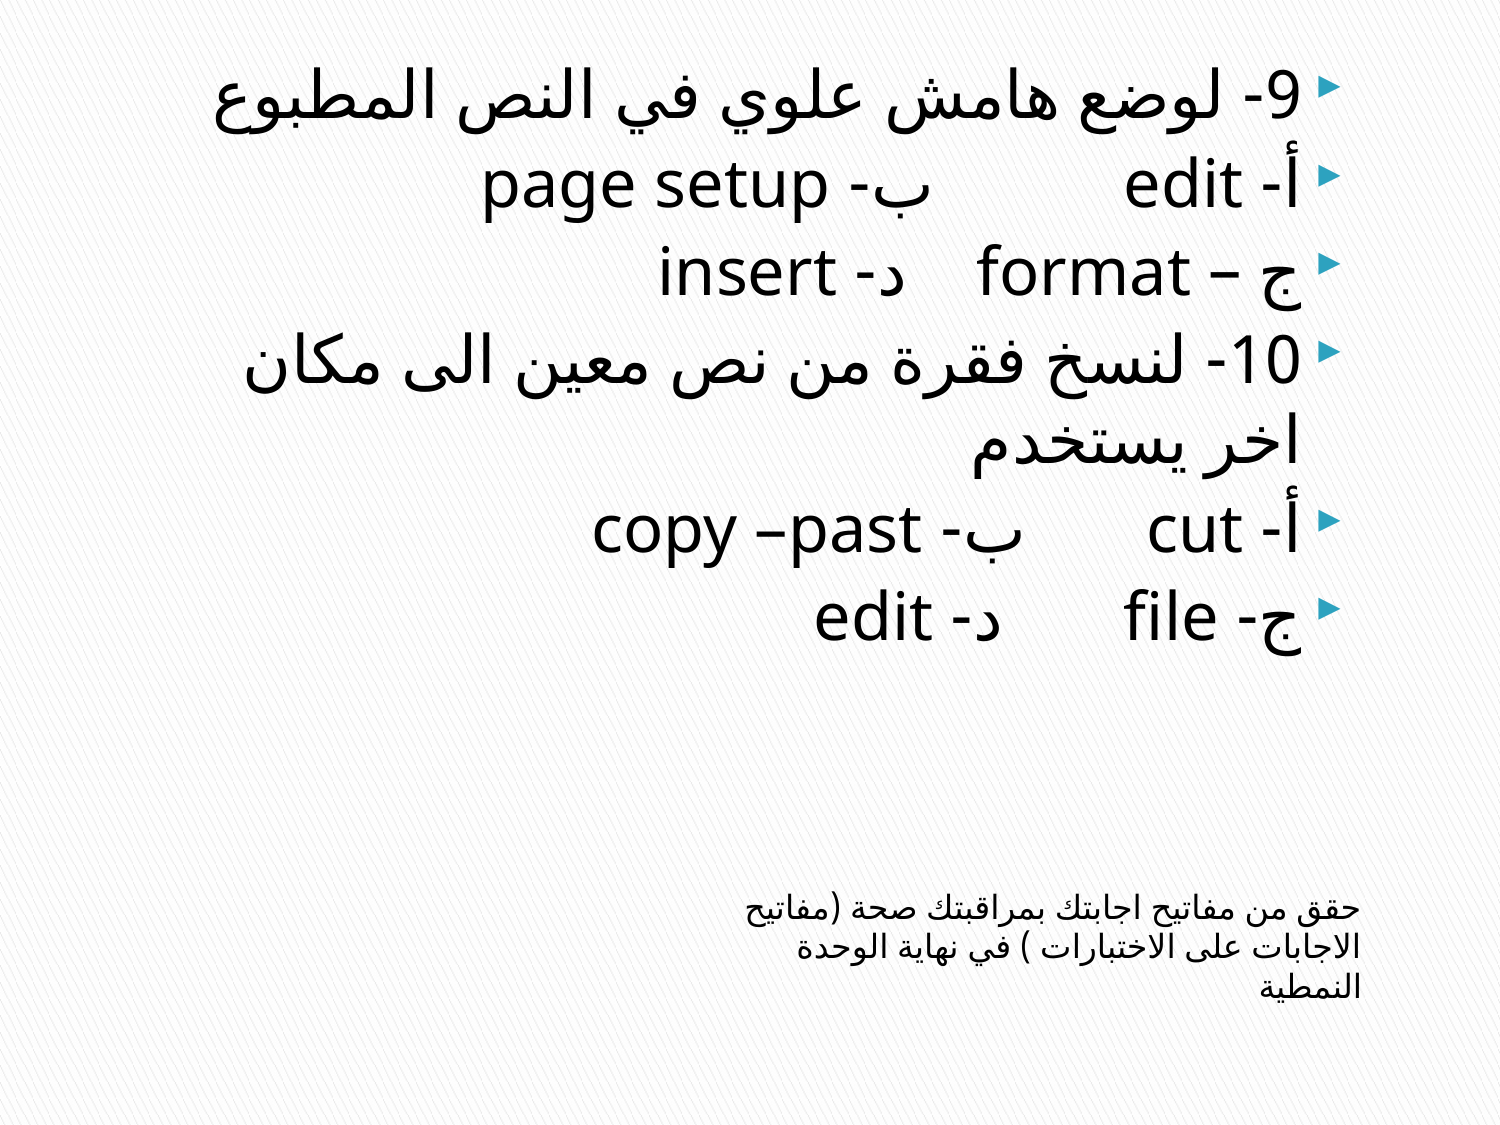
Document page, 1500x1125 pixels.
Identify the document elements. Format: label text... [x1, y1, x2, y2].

list 9- لوضع هامش علوي في النص المطبوع أ- edit ب- page setup ج – format د- insert 10- لنسخ فقرة من نص معين الى مكان اخر يستخدم أ- cut ب- copy –past ج- file د- edit [150, 45, 1377, 795]
list حقق من مفاتيح اجابتك بمراقبتك صحة (مفاتيح الاجابات على الاختبارات ) في نهاية الوحدة النمطية [725, 878, 1377, 1029]
